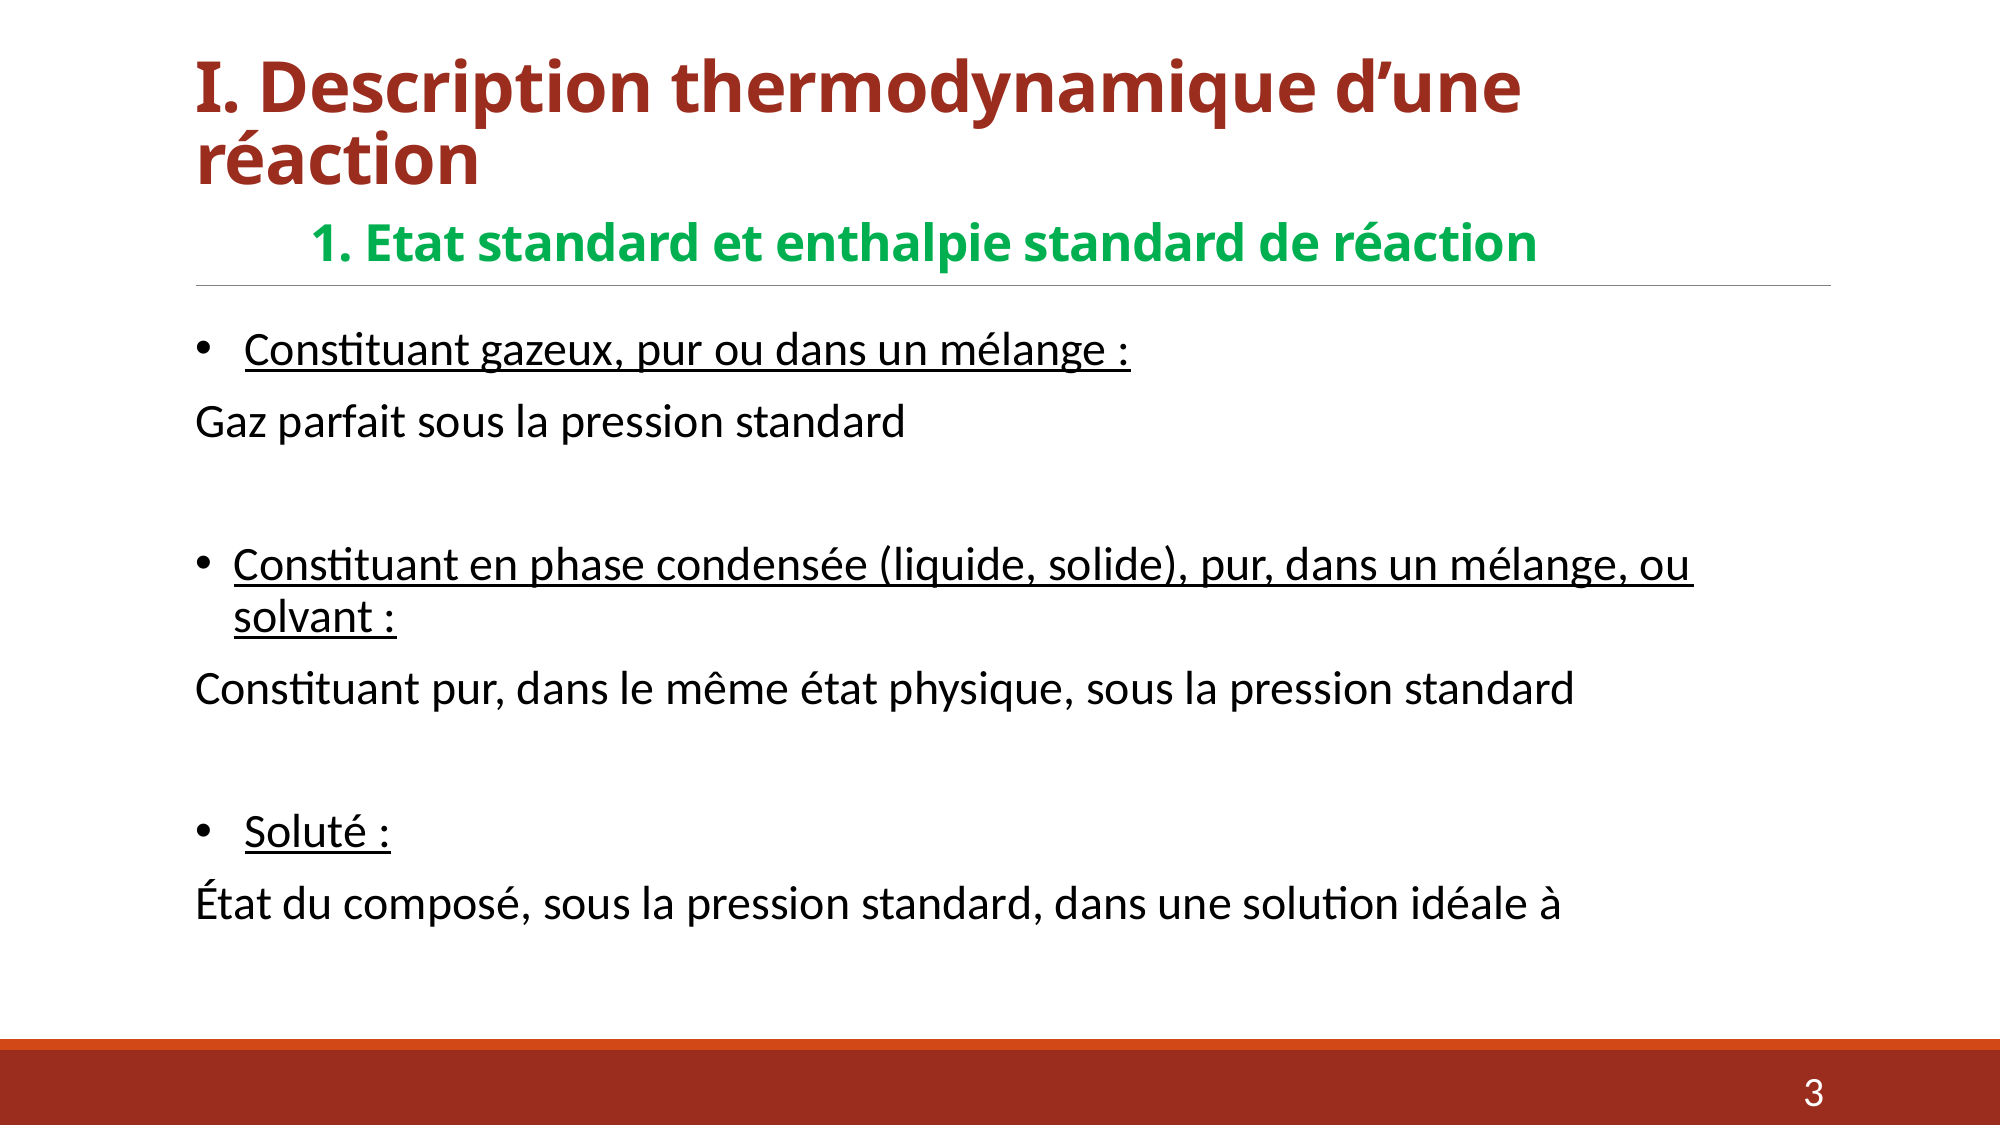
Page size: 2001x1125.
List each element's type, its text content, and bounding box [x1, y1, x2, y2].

title I. Description thermodynamique d’une réaction 1. Etat standard et enthalpie standard de réaction [180, 47, 1830, 285]
slide_number 3 [1624, 1059, 1840, 1120]
